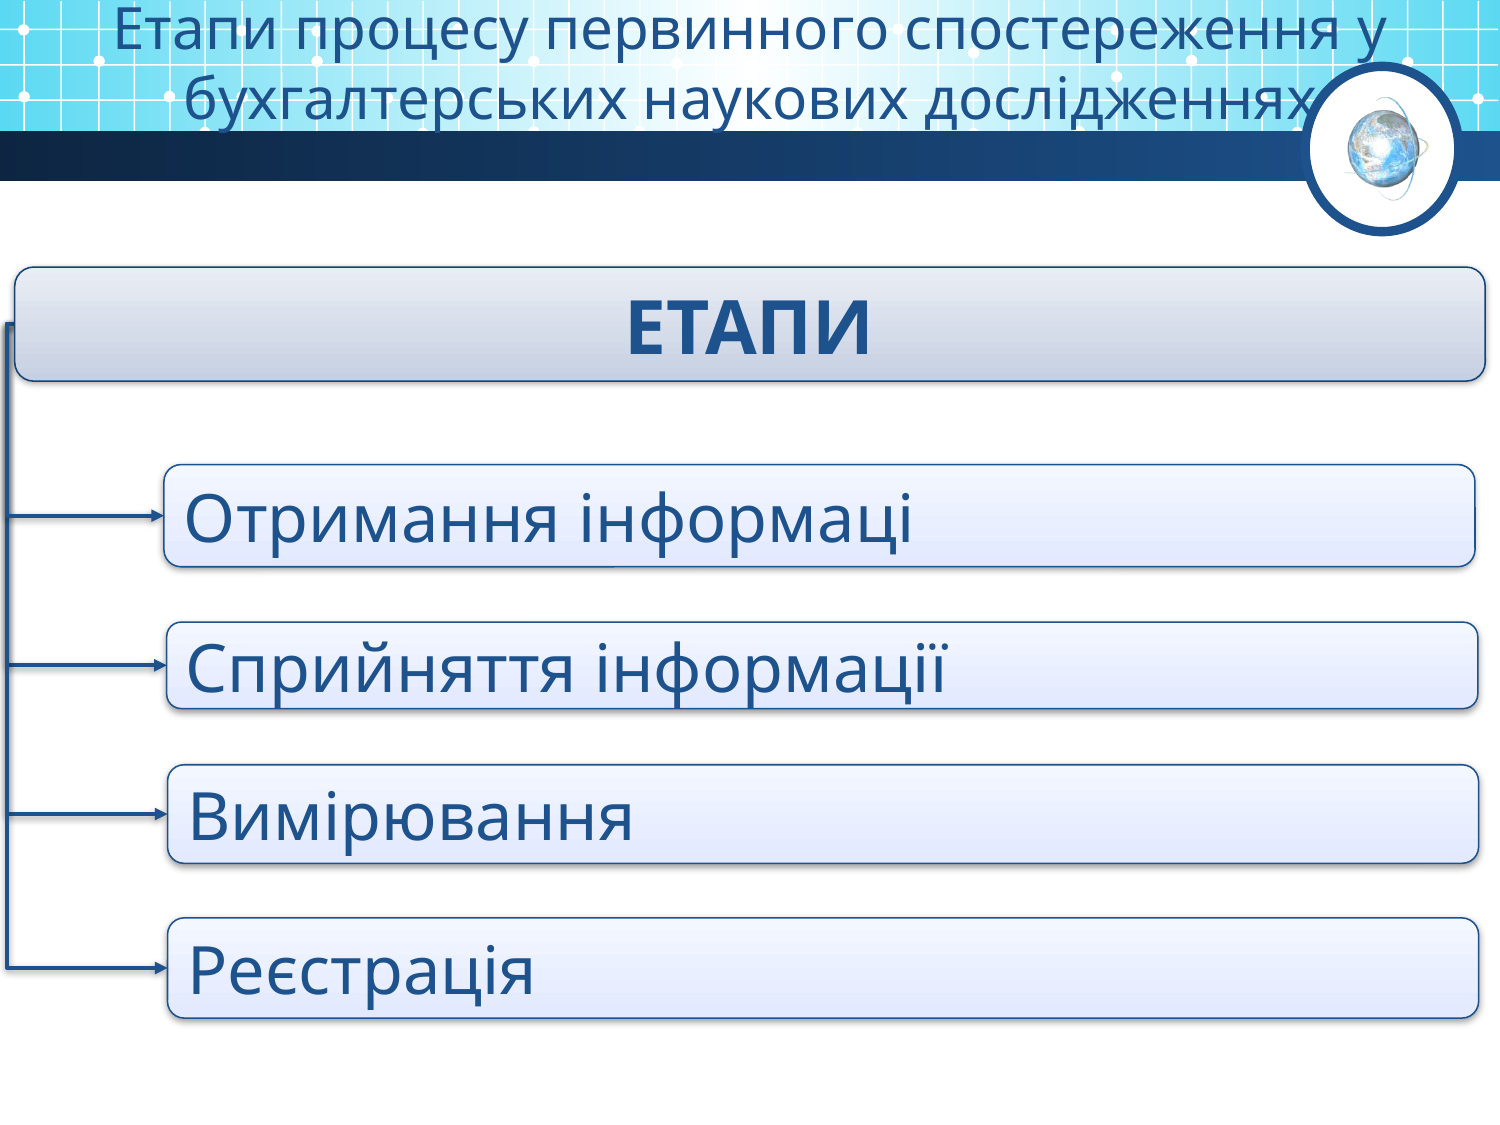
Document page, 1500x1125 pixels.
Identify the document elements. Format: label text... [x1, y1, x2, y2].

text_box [14, 323, 165, 516]
text_box Отримання інформаці [174, 463, 1476, 568]
picture [1310, 139, 1454, 226]
text_box Сприйняття інформації [173, 621, 1479, 710]
text_box Вимірювання [172, 763, 1480, 865]
text_box Етапи процесу первинного спостереження у бухгалтерських наукових дослідженнях [0, 0, 1500, 139]
text_box ЕТАПИ [13, 266, 1487, 382]
text_box Реєстрація [166, 917, 1480, 1019]
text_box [14, 519, 168, 969]
